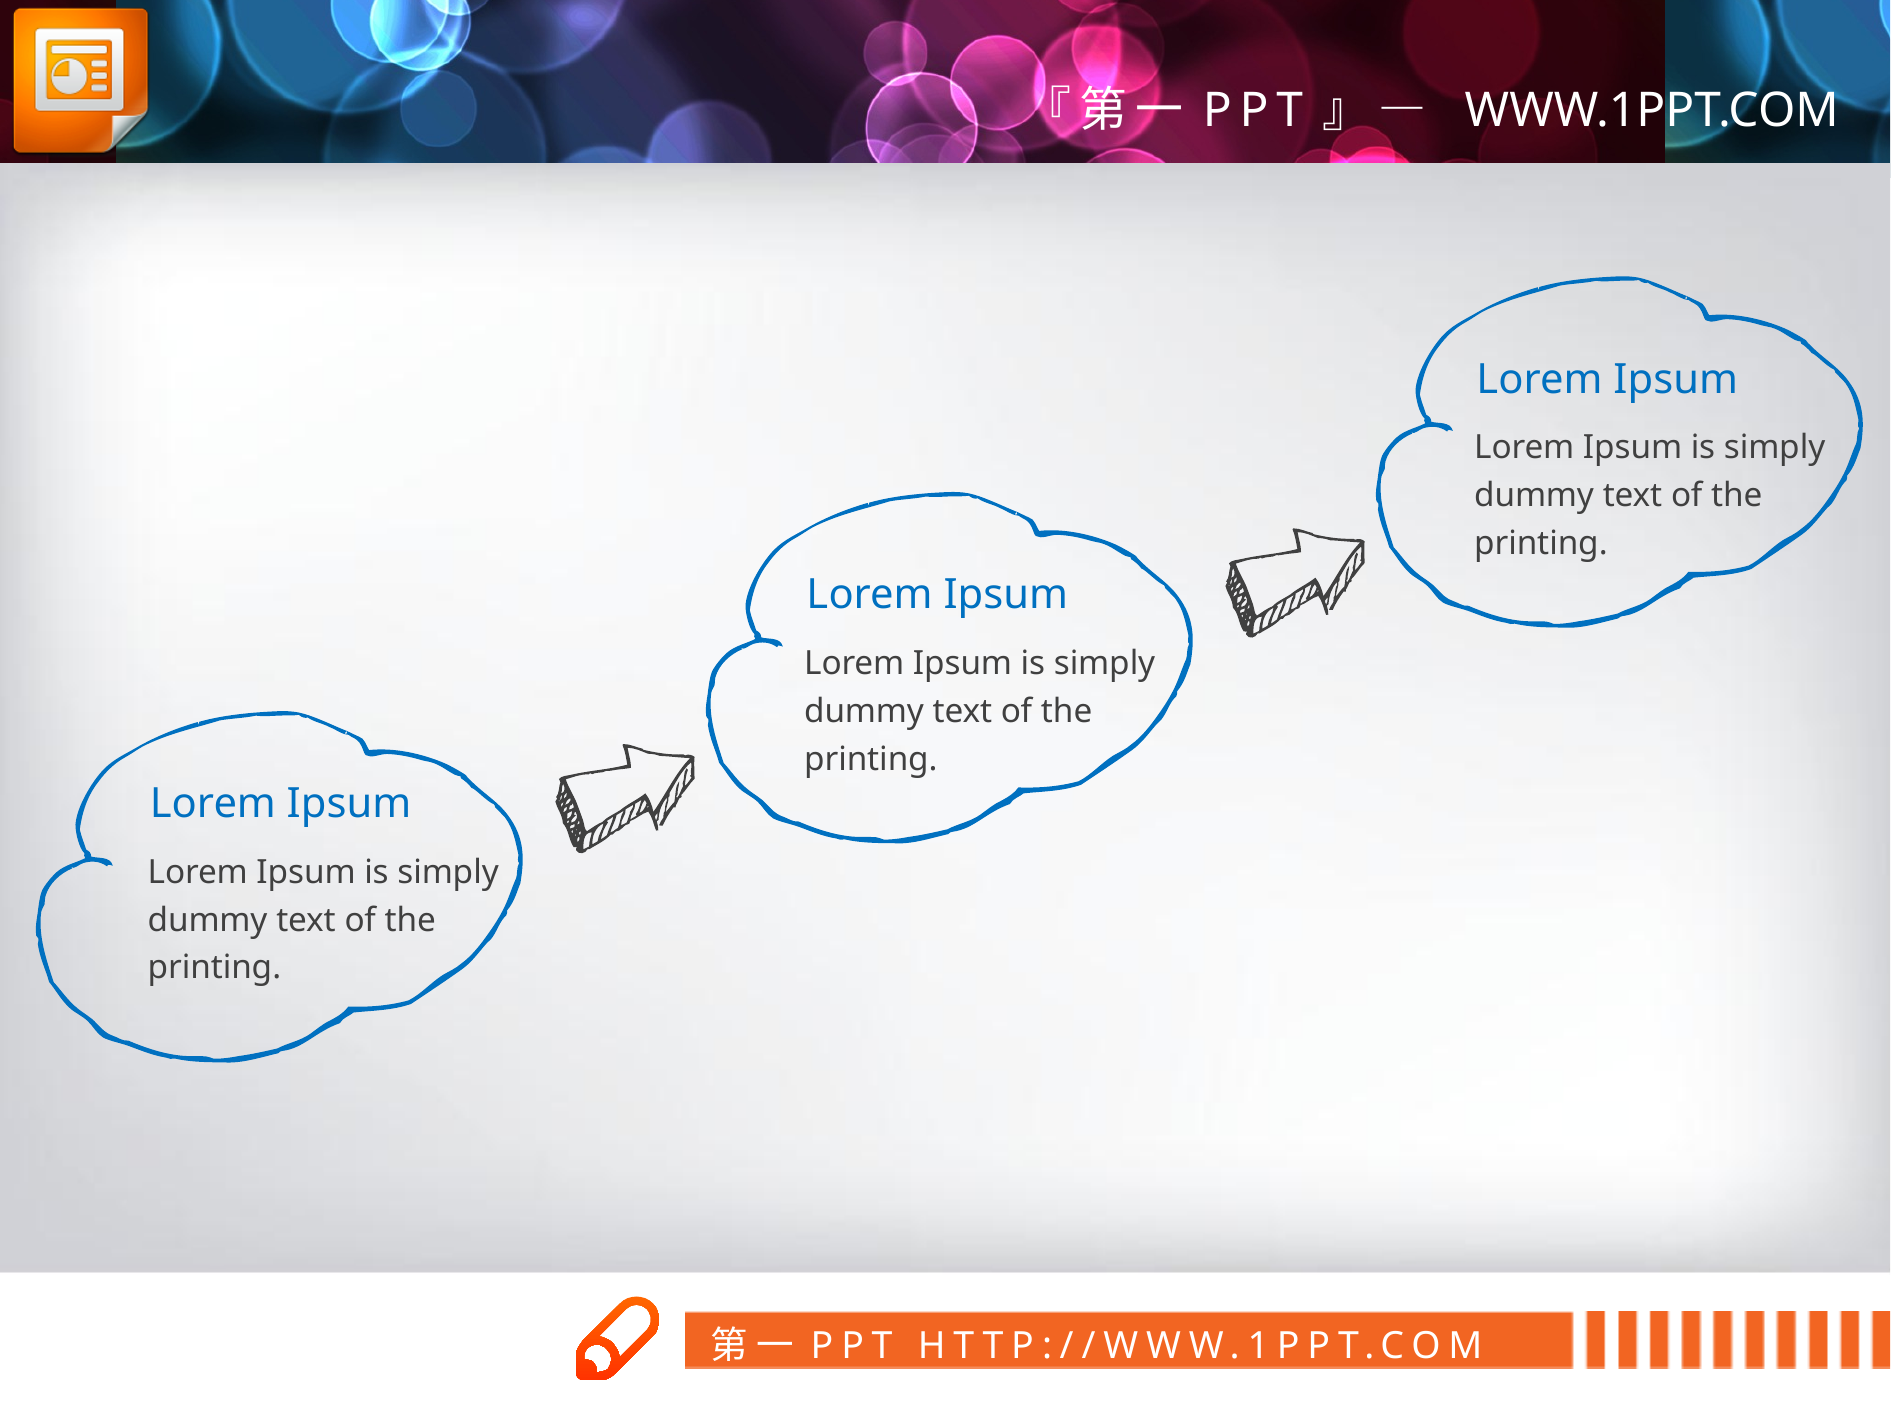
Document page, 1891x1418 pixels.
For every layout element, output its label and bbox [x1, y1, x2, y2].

text_box [1225, 528, 1365, 638]
text_box [1852, 386, 1863, 469]
text_box [1183, 603, 1193, 683]
picture [0, 0, 1891, 1275]
picture [685, 1311, 1891, 1369]
text_box [789, 559, 1178, 783]
text_box [555, 744, 695, 854]
text_box [1459, 344, 1848, 567]
text_box [1375, 276, 1808, 628]
text_box [35, 711, 453, 1063]
text_box [705, 491, 1138, 844]
text_box [132, 768, 522, 992]
